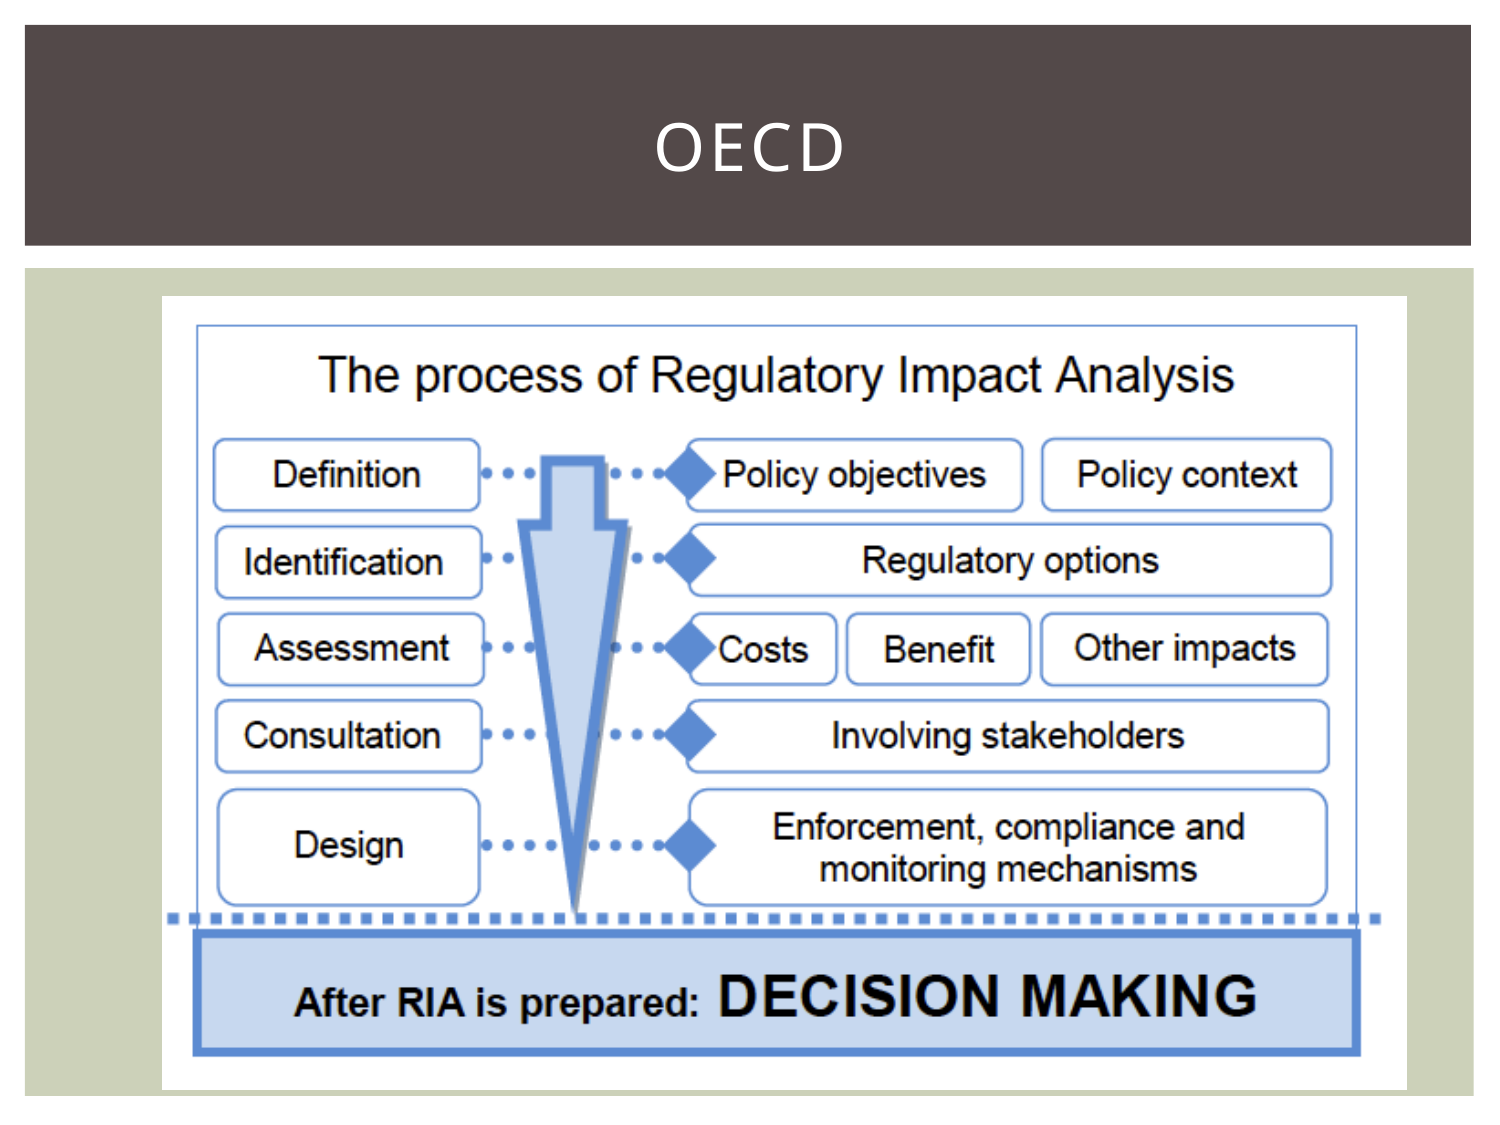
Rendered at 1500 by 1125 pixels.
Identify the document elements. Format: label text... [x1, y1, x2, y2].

picture [162, 295, 1407, 1090]
title OECD [62, 58, 1438, 232]
